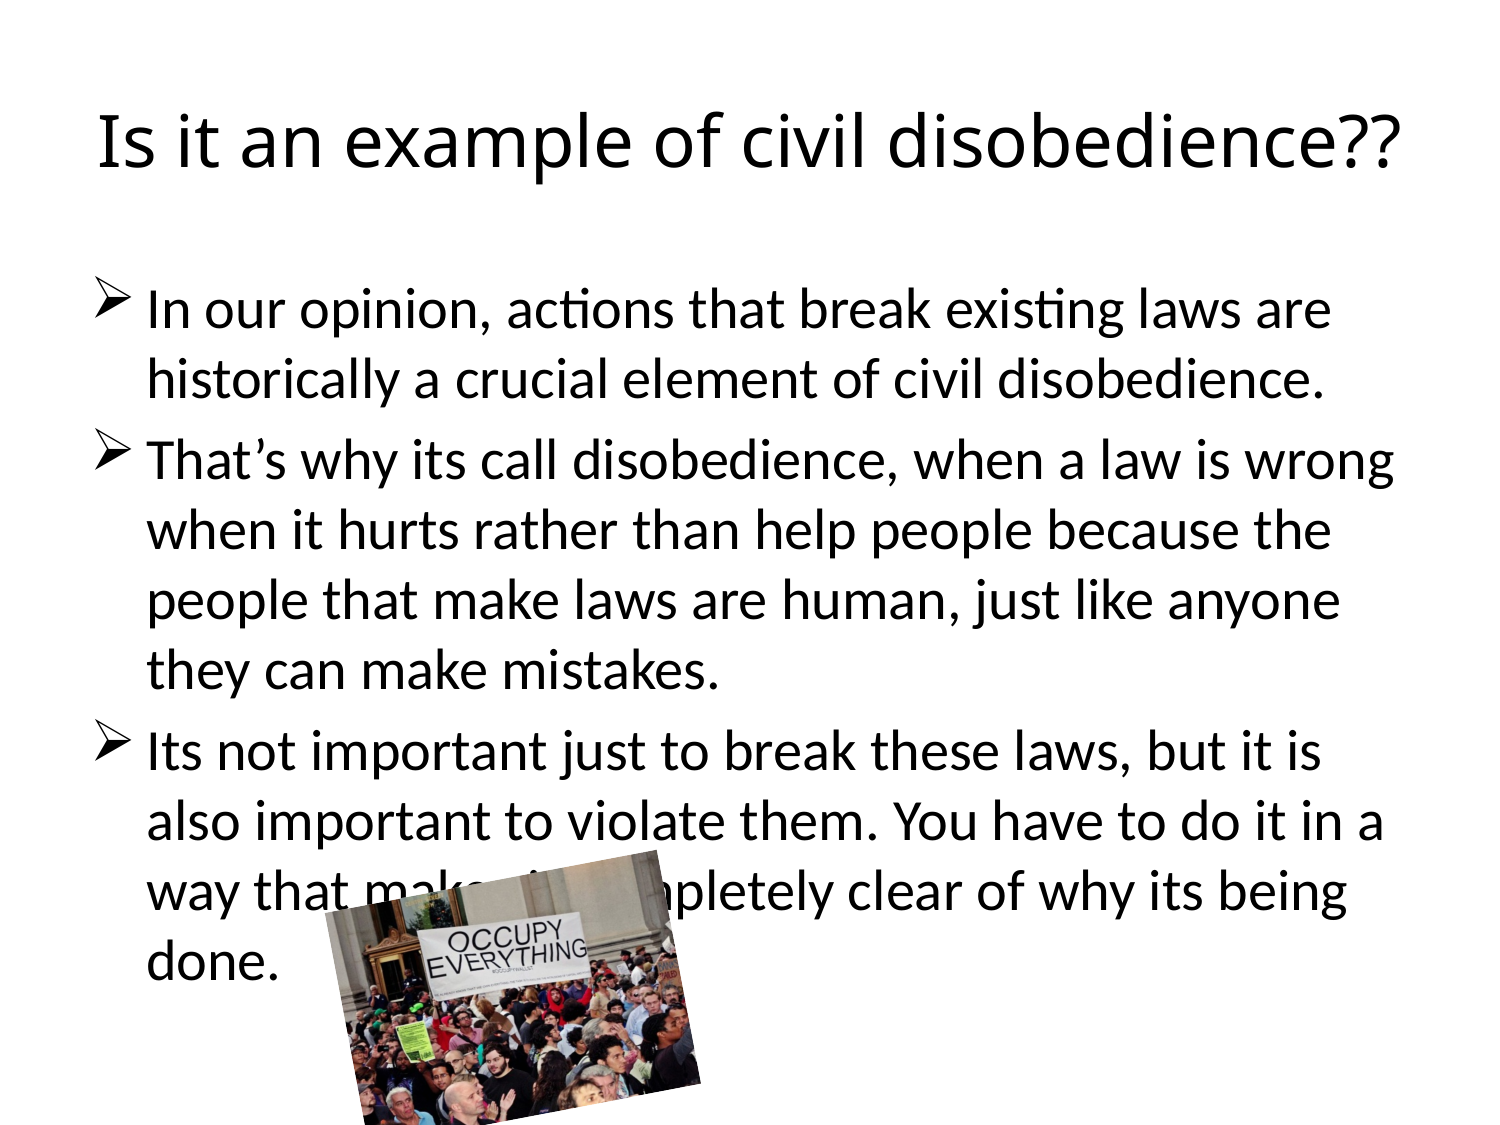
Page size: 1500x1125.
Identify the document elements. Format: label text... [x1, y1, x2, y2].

picture [325, 850, 700, 1125]
title Is it an example of civil disobedience?? [75, 45, 1425, 233]
list In our opinion, actions that break existing laws are historically a crucial element of civil disobedience. That’s why its call disobedience, when a law is wrong when it hurts rather than help people because the people that make laws are human, just like anyone they can make mistakes. Its not important just to break these laws, but it is also important to violate them. You have to do it in a way that makes it completely clear of why its being done. [75, 262, 1425, 1005]
